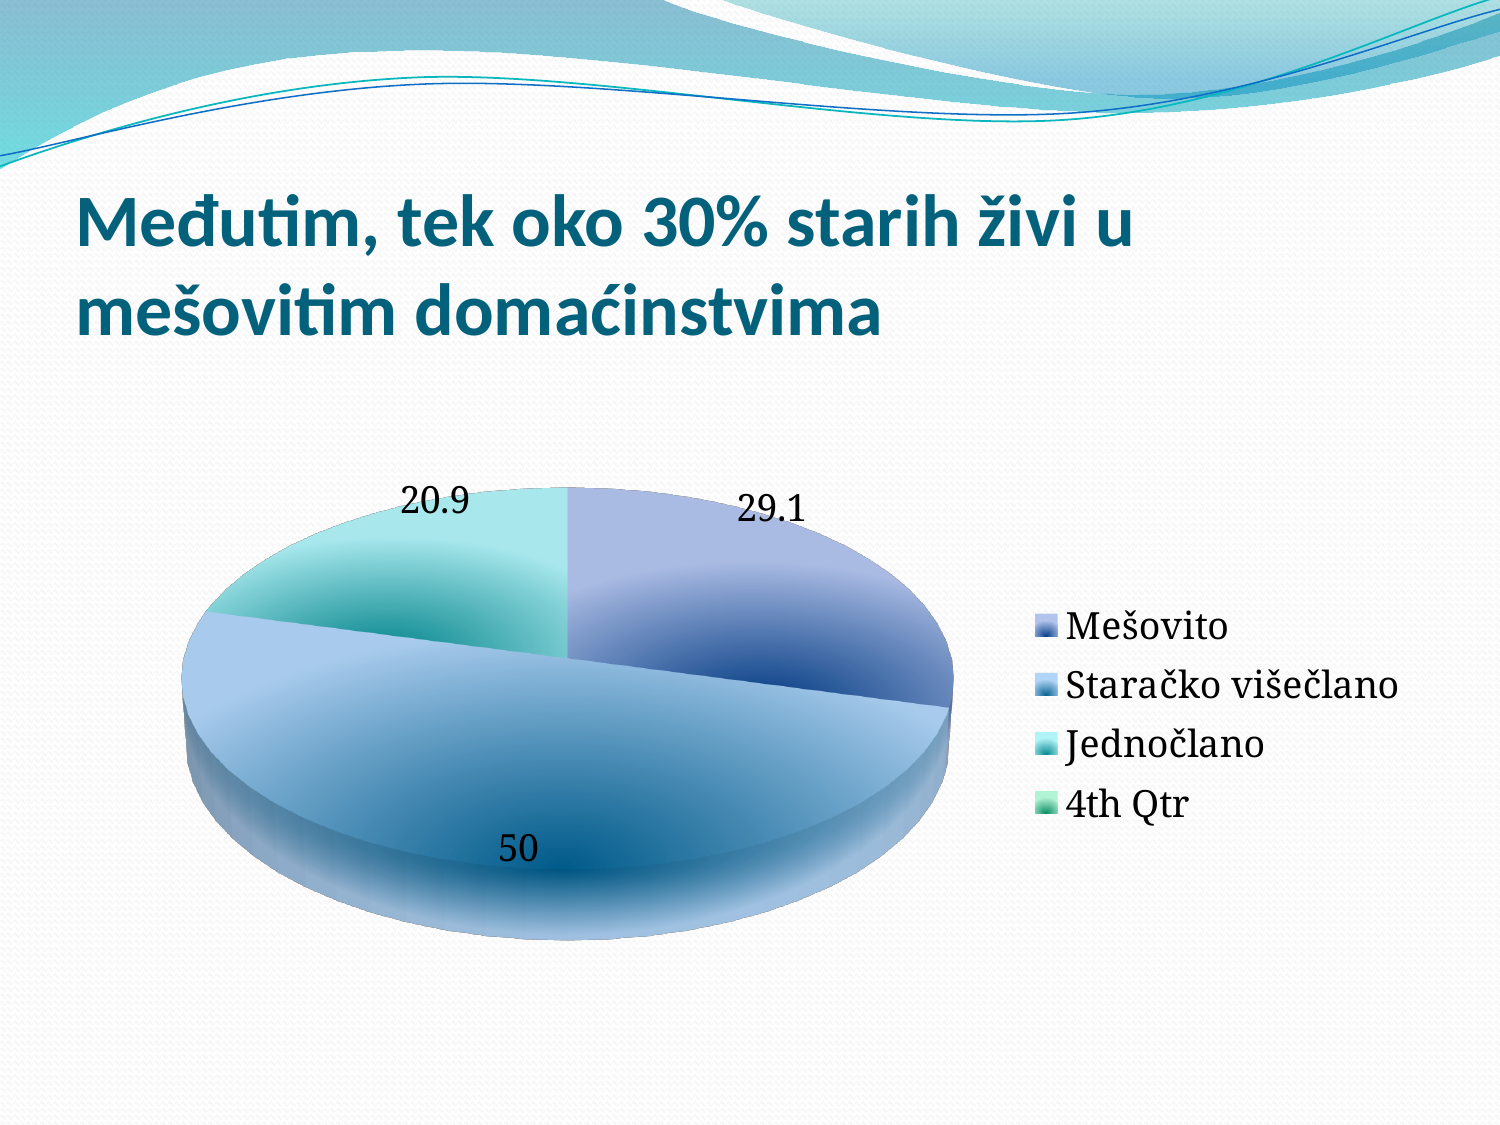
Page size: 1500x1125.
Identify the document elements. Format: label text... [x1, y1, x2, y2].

title Međutim, tek oko 30% starih živi u mešovitim domaćinstvima [75, 162, 1425, 350]
chart [112, 349, 1426, 1078]
